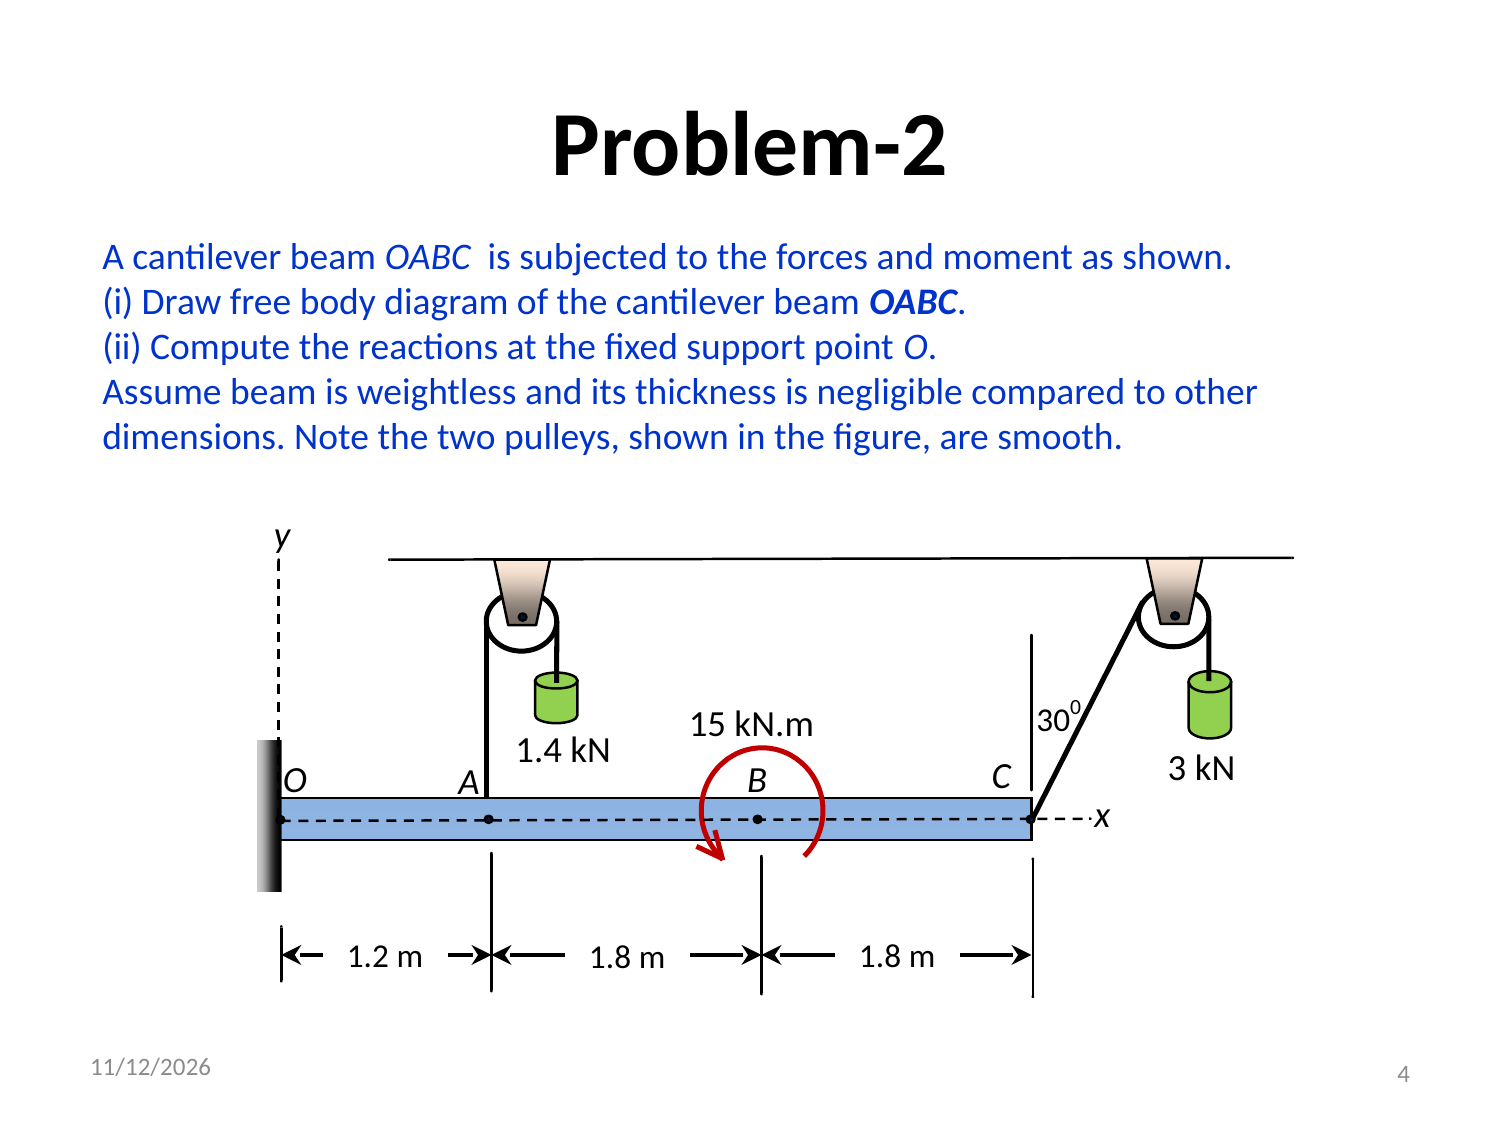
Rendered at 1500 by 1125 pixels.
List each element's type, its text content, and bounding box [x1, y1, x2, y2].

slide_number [75, 1042, 425, 1103]
text_box A cantilever beam OABC is subjected to the forces and moment as shown. (i) Draw free body diagram of the cantilever beam OABC. (ii) Compute the reactions at the fixed support point O. Assume beam is weightless and its thickness is negligible compared to other dimensions. Note the two pulleys, shown in the figure, are smooth. [87, 224, 1388, 465]
title Problem-2 [75, 45, 1425, 233]
slide_number 4 [1074, 1042, 1425, 1103]
picture [249, 499, 1332, 1009]
